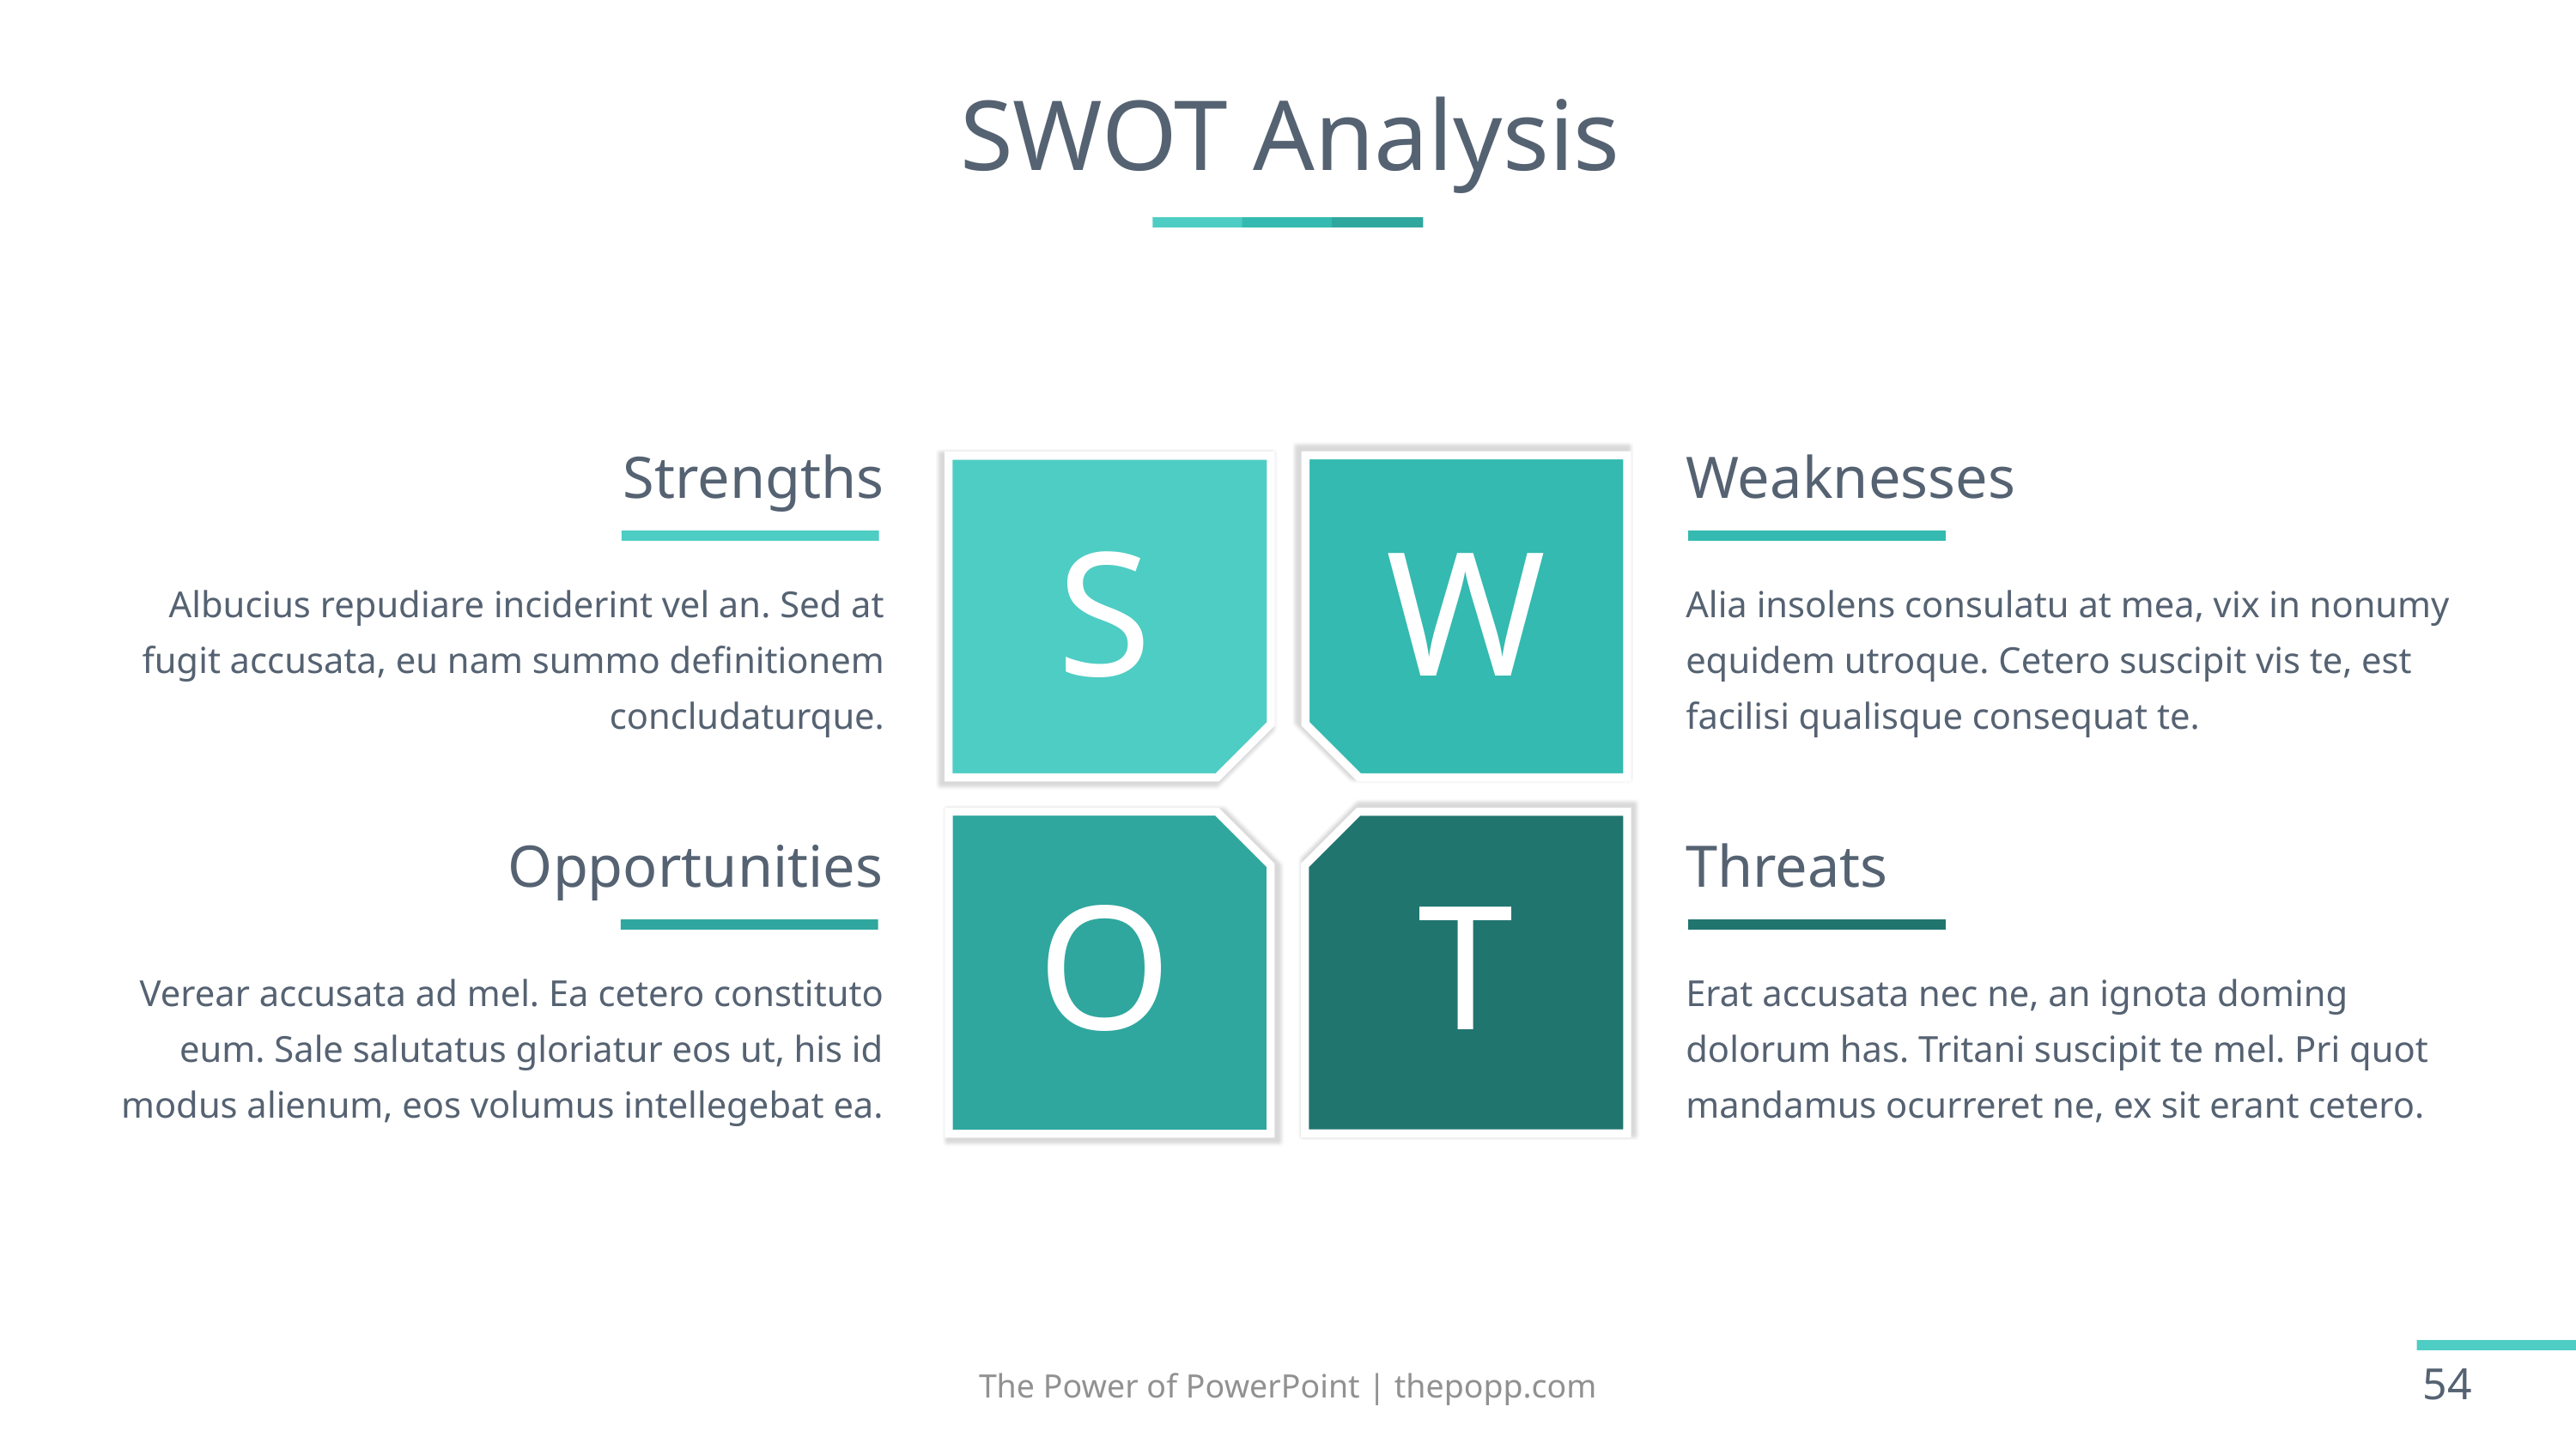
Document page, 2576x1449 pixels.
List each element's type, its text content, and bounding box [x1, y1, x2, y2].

list Weaknesses [1673, 422, 2494, 529]
list Strengths [76, 422, 898, 529]
list Albucius repudiare inciderint vel an. Sed at fugit accusata, eu nam summo definitionem concludaturque. [76, 562, 898, 767]
footer The Power of PowerPoint | thepopp.com [853, 1349, 1723, 1427]
list Erat accusata nec ne, an ignota doming dolorum has. Tritani suscipit te mel. Pri quot mandamus ocurreret ne, ex sit erant cetero. [1673, 950, 2494, 1156]
slide_number 54 [2409, 1351, 2576, 1421]
list Alia insolens consulatu at mea, vix in nonumy equidem utroque. Cetero suscipit vis te, est facilisi qualisque consequat te. [1673, 562, 2494, 767]
list O [989, 840, 1219, 1081]
list Opportunities [76, 811, 896, 918]
list Verear accusata ad mel. Ea cetero constituto eum. Sale salutatus gloriatur eos ut, his id modus alienum, eos volumus intellegebat ea. [76, 950, 896, 1156]
list W [1351, 487, 1582, 728]
list S [989, 487, 1219, 728]
list T [1351, 840, 1582, 1081]
list Threats [1673, 811, 2494, 918]
title SWOT Analysis [69, 49, 2512, 230]
